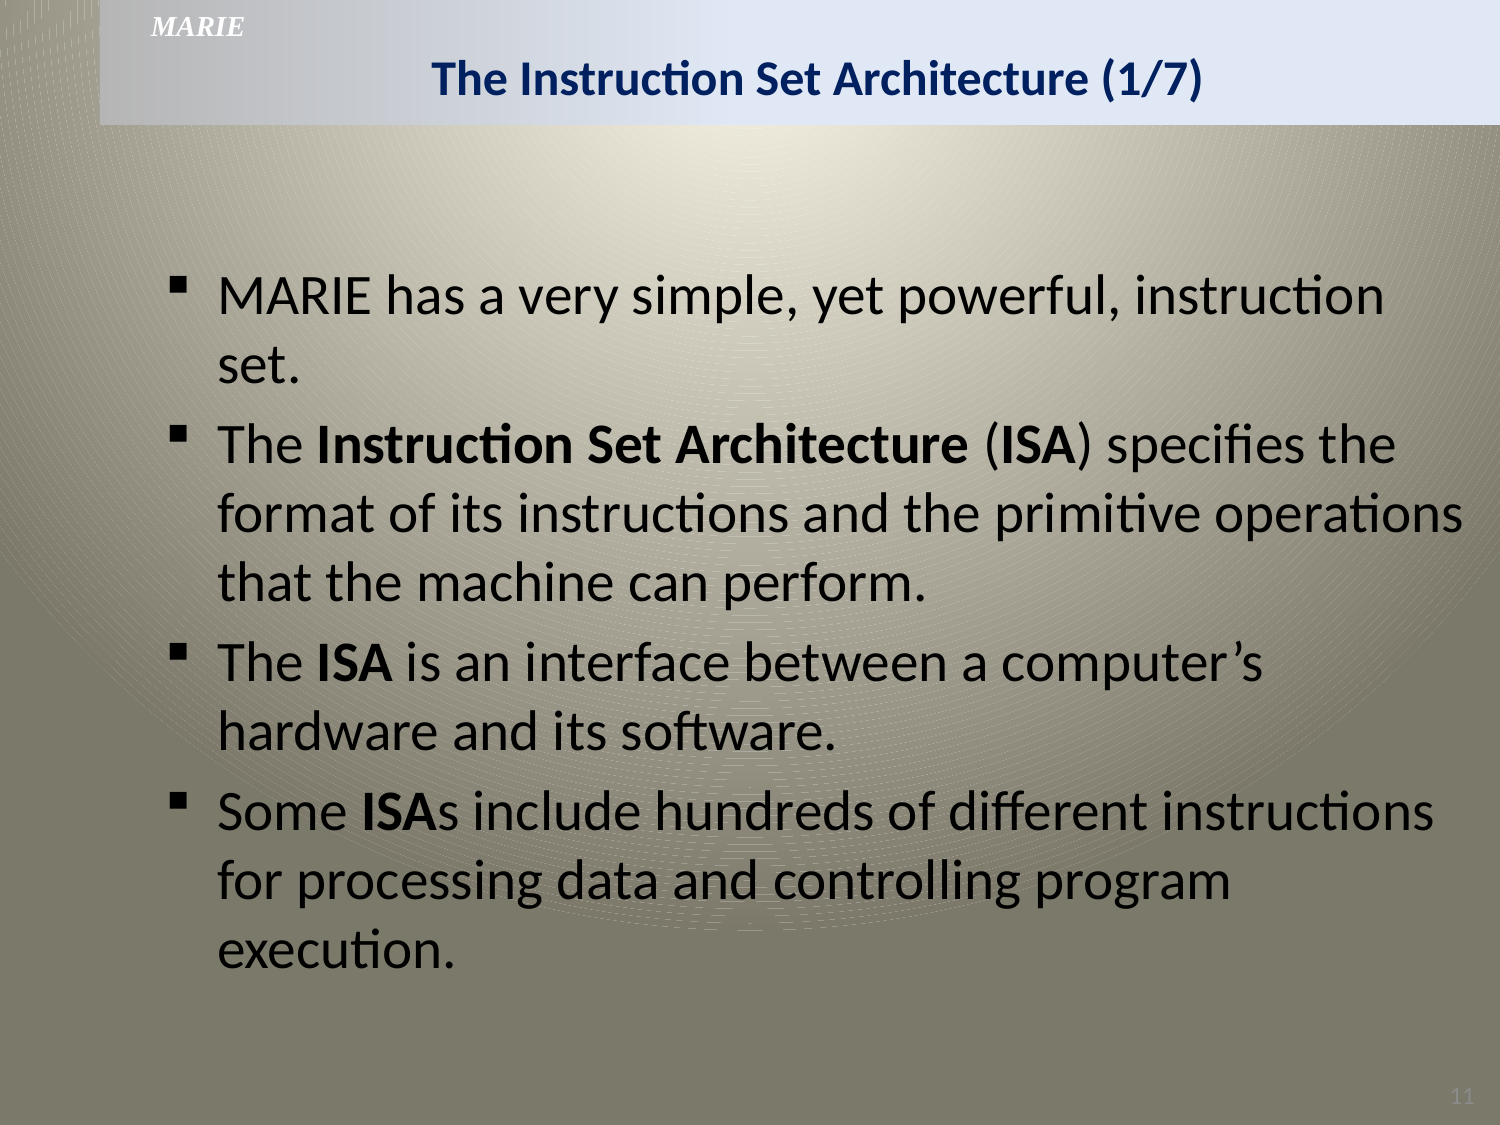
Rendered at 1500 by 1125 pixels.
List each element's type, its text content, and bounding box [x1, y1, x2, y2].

list MARIE has a very simple, yet powerful, instruction set. The Instruction Set Architecture (ISA) specifies the format of its instructions and the primitive operations that the machine can perform. The ISA is an interface between a computer’s hardware and its software. Some ISAs include hundreds of different instructions for processing data and controlling program execution. [150, 249, 1488, 993]
title The Instruction Set Architecture (1/7) [135, 37, 1500, 113]
list MARIE [135, 0, 625, 50]
